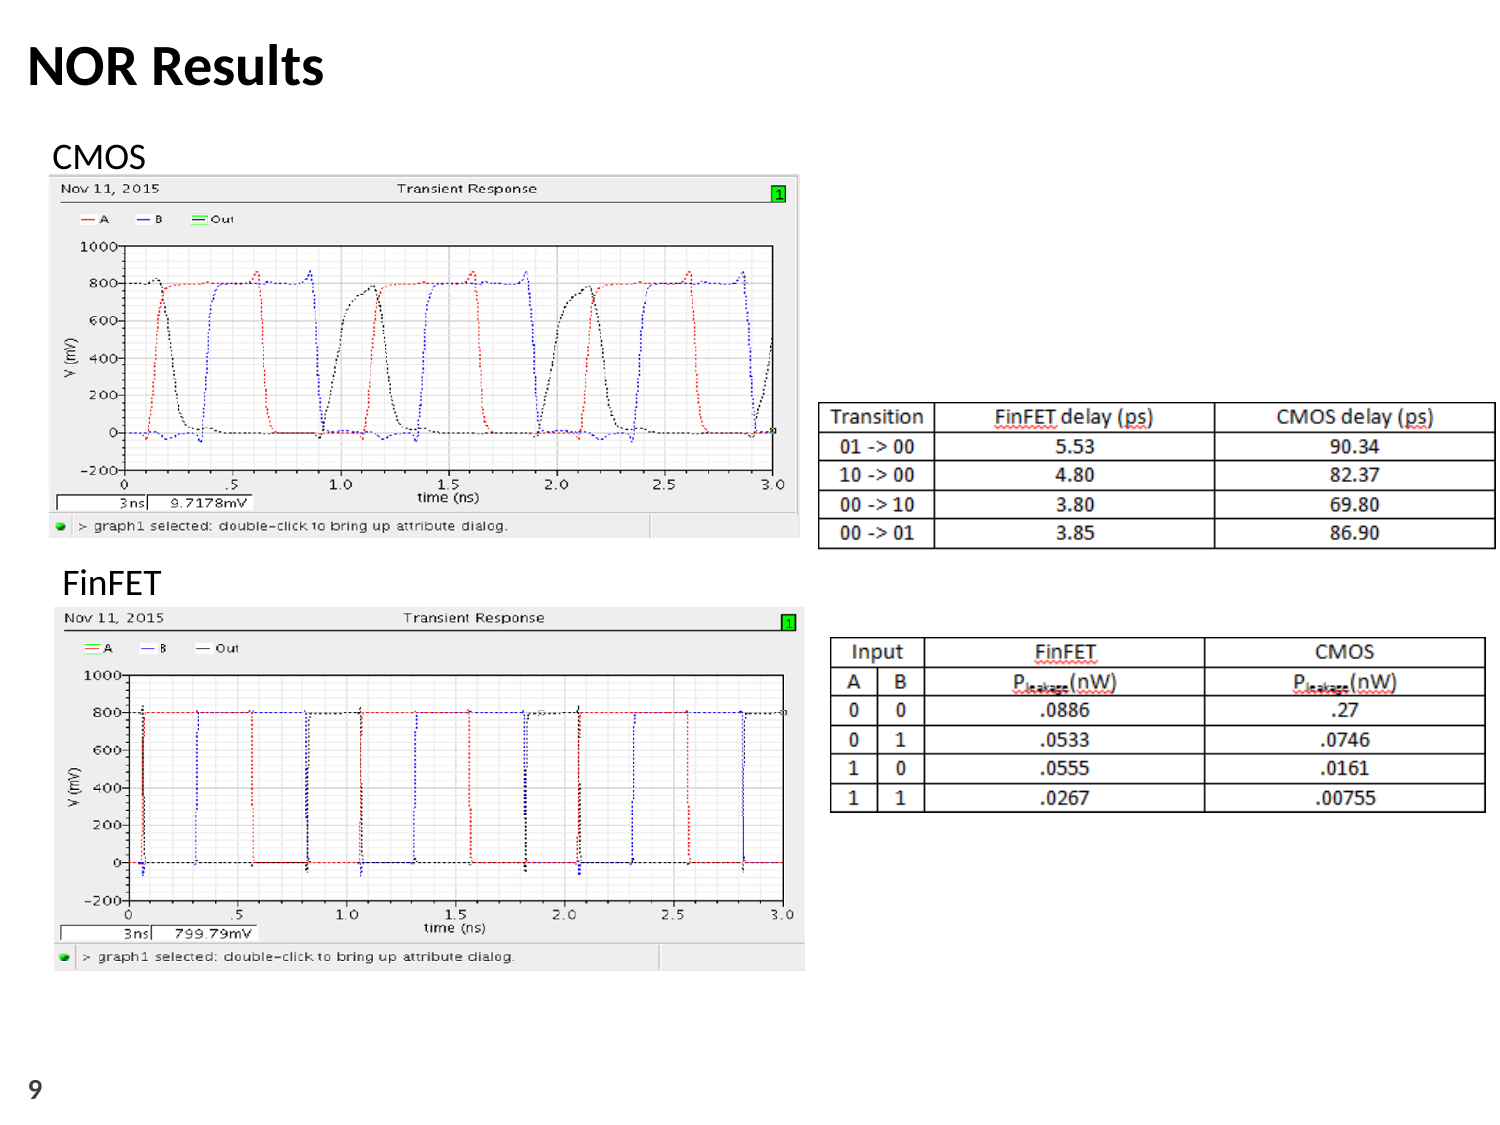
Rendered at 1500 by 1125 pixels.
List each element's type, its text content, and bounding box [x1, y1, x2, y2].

slide_number 9 [12, 1052, 363, 1113]
text_box FinFET [47, 550, 423, 611]
picture [49, 174, 800, 538]
picture [818, 402, 1496, 552]
text_box CMOS [37, 124, 413, 185]
title NOR Results [12, 19, 1493, 105]
picture [830, 637, 1486, 813]
picture [53, 607, 805, 971]
